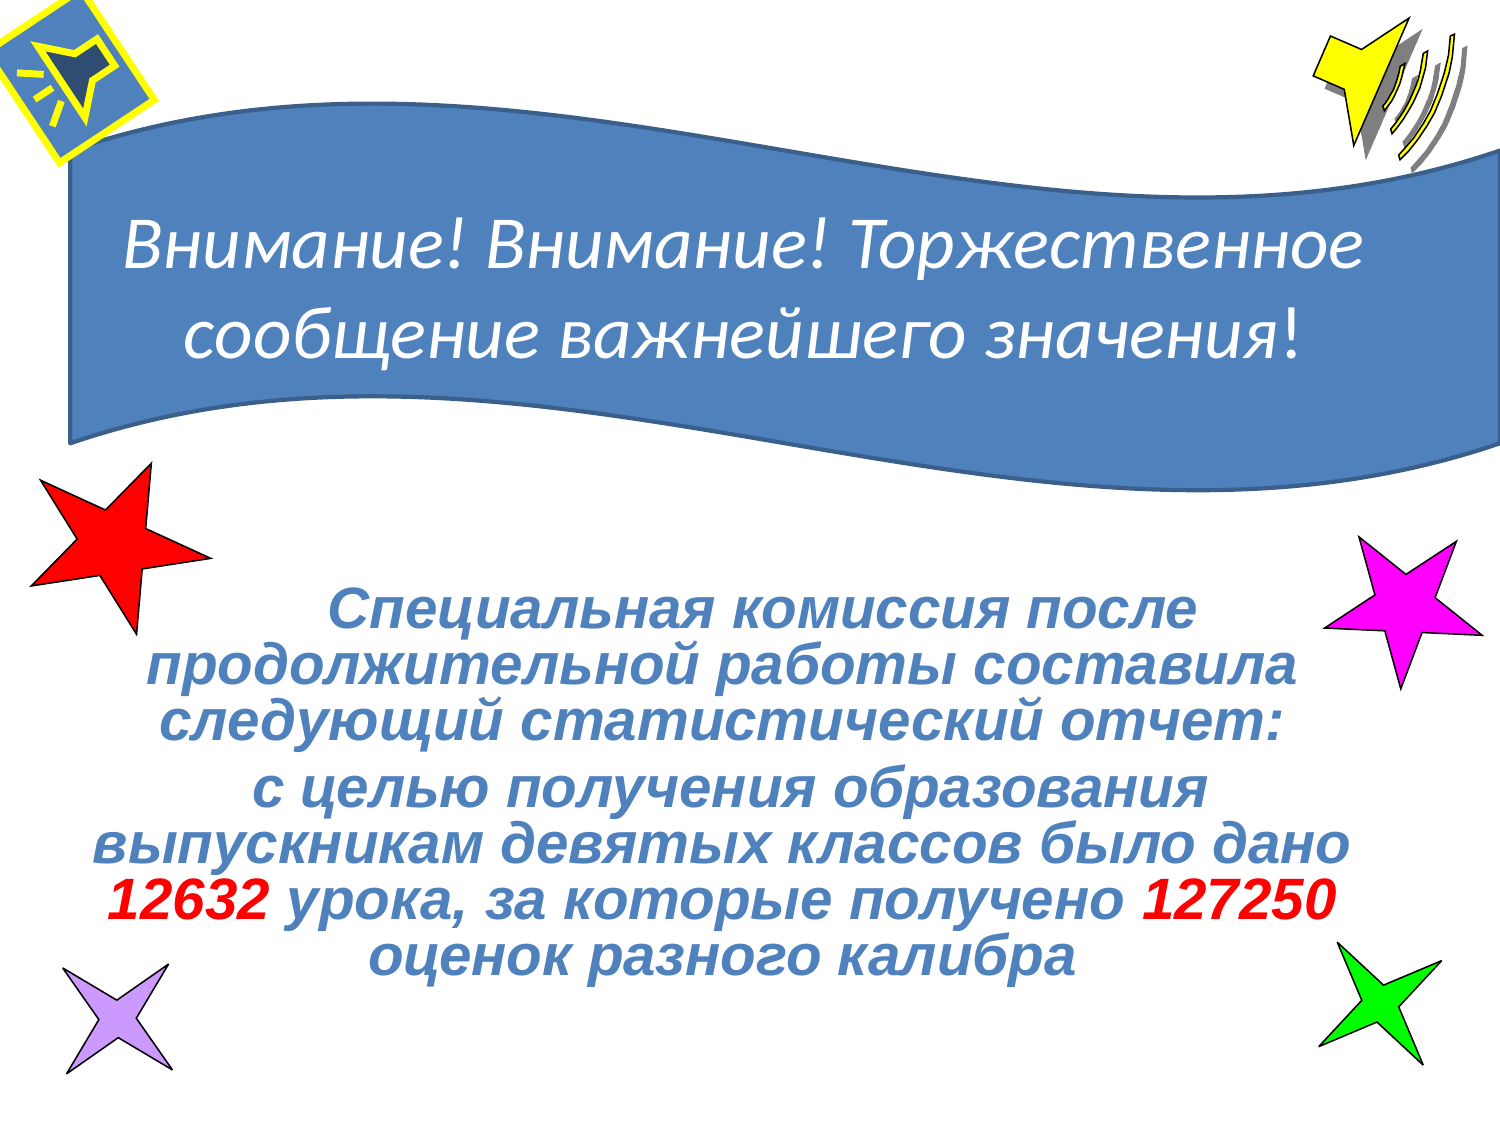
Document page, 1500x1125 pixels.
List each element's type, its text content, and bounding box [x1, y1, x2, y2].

text_box [1398, 34, 1455, 160]
text_box [1313, 18, 1410, 146]
text_box [1390, 50, 1428, 134]
title Внимание! Внимание! Торжественное сообщение важнейшего значения! [99, 223, 1388, 524]
text_box [68, 101, 1500, 476]
text_box [1324, 536, 1483, 689]
text_box [0, 0, 155, 163]
text_box [1318, 942, 1442, 1066]
text_box [31, 463, 211, 635]
subtitle Специальная комиссия после продолжительной работы составила следующий статистический отчет: с целью получения образования выпускникам девятых классов было дано 12632 урока, за которые получено 127250 оценок разного калибра [64, 548, 1381, 1103]
text_box [62, 964, 173, 1074]
